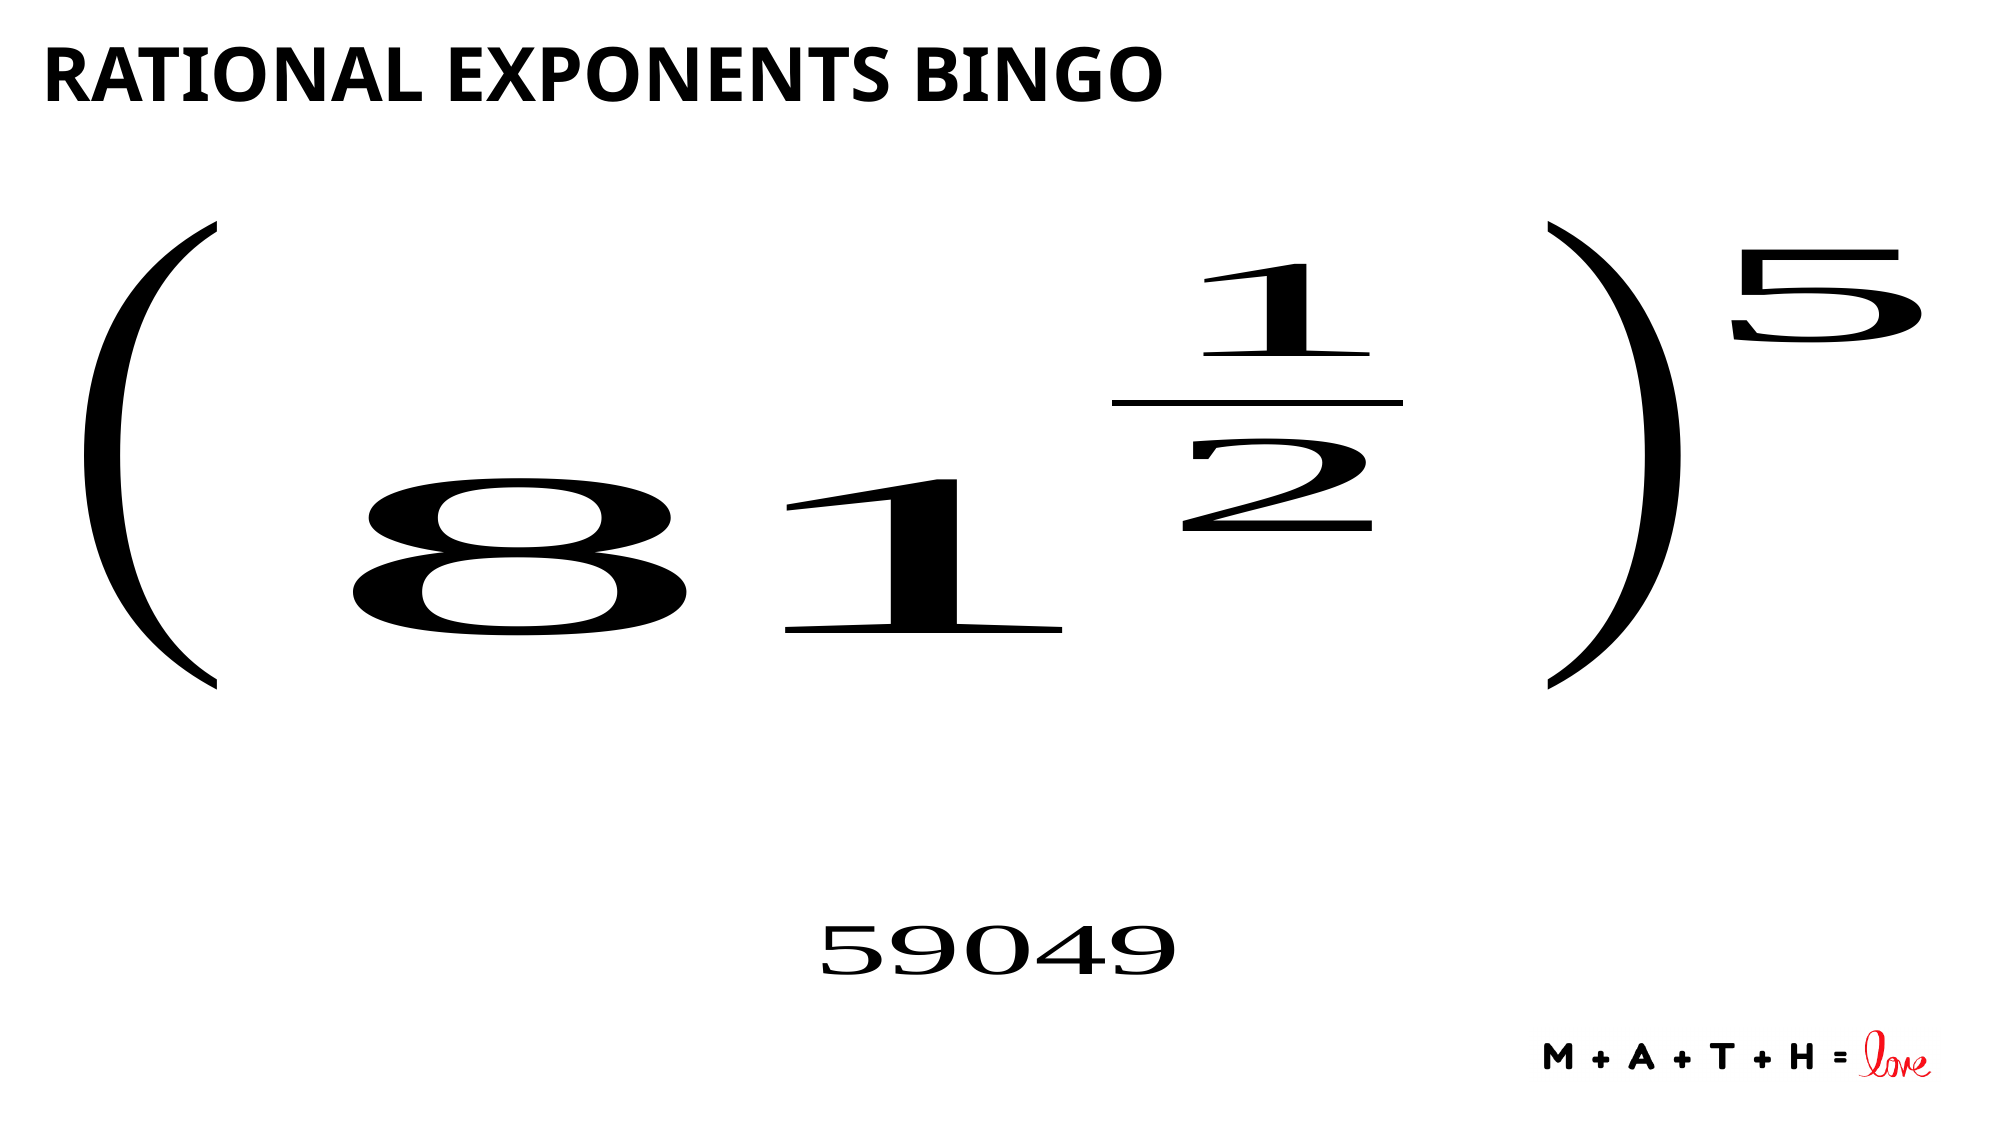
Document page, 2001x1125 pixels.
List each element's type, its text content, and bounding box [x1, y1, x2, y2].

text_box RATIONAL EXPONENTS BINGO [27, 18, 1323, 124]
picture [1528, 1026, 1941, 1082]
